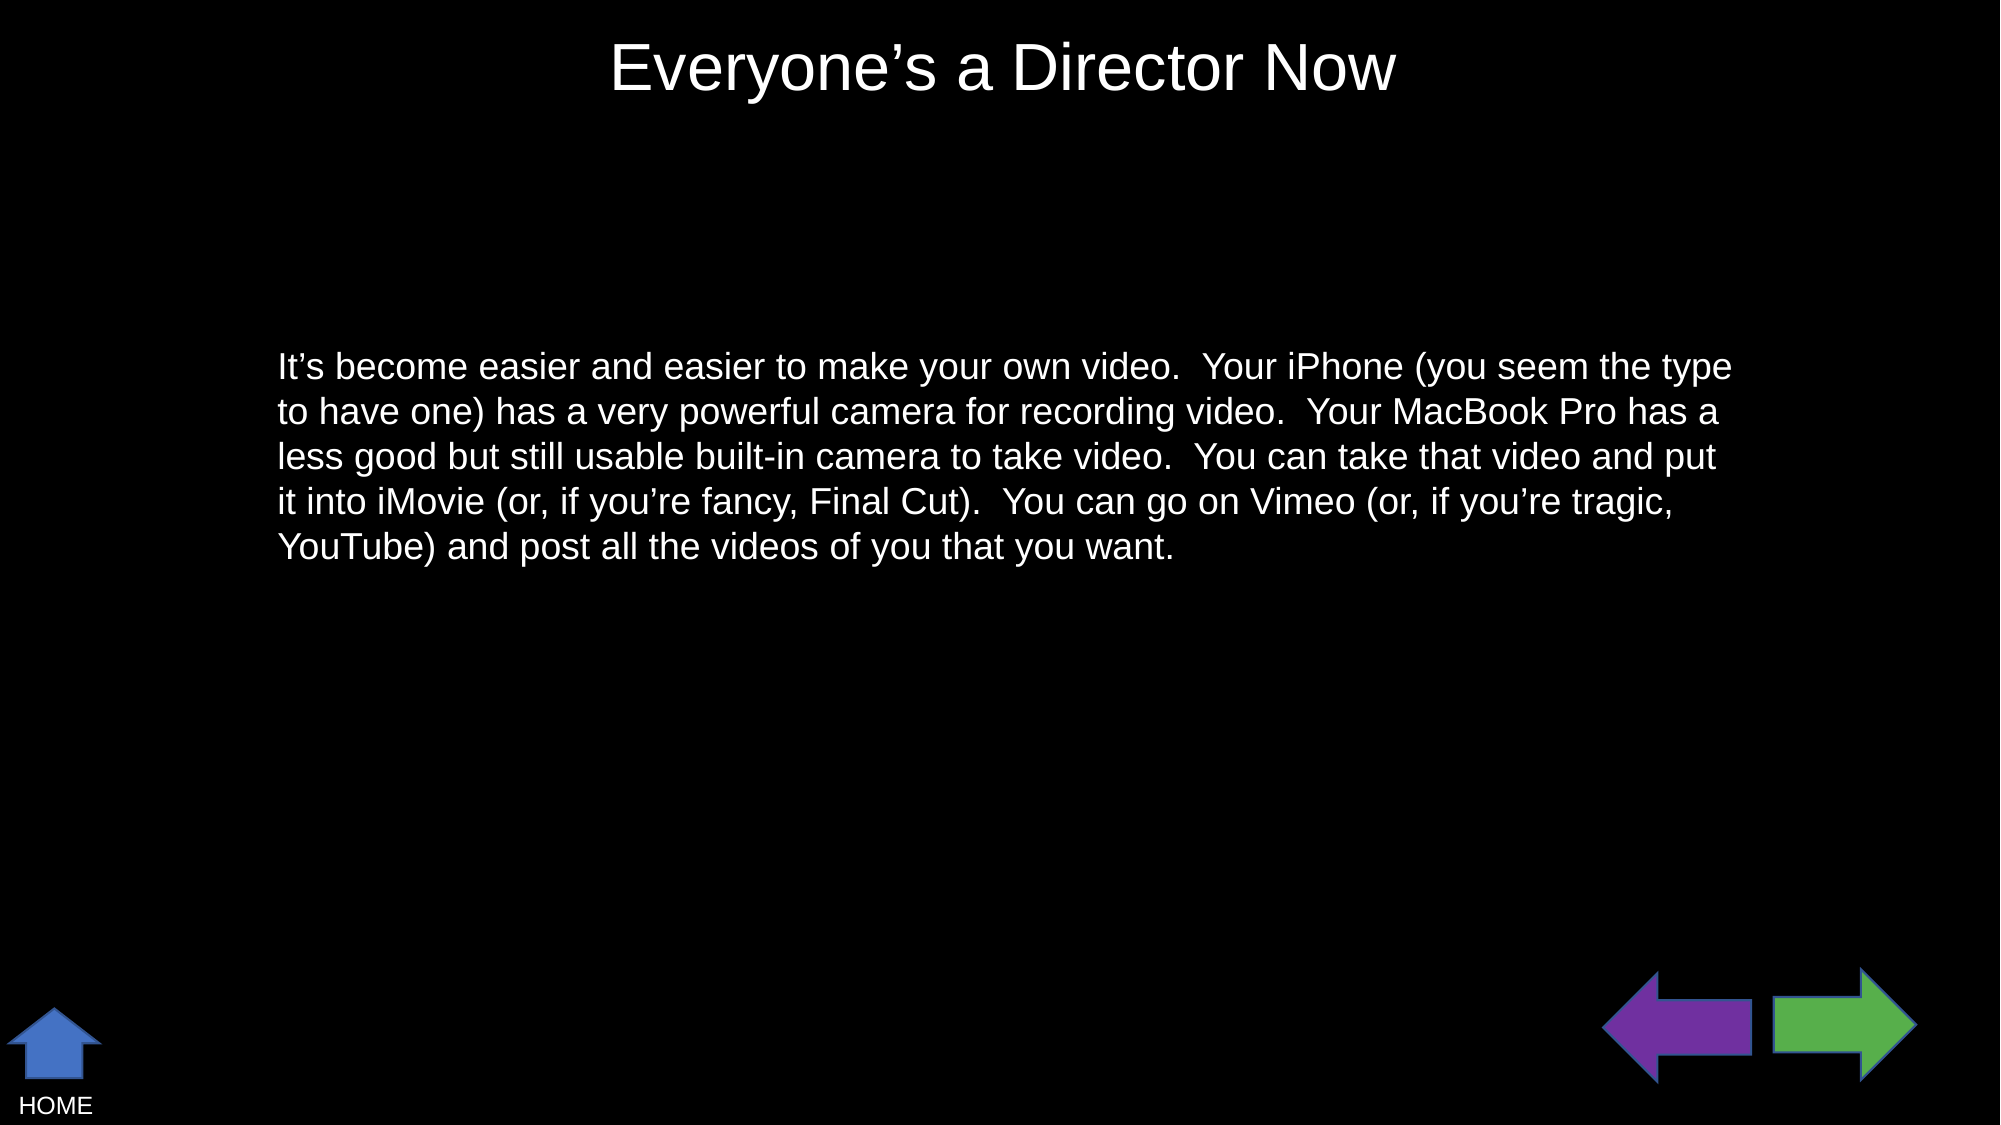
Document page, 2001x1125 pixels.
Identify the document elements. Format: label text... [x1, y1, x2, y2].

text_box Everyone’s a Director Now [594, 16, 1507, 111]
text_box It’s become easier and easier to make your own video. Your iPhone (you seem the type to have one) has a very powerful camera for recording video. Your MacBook Pro has a less good but still usable built-in camera to take video. You can take that video and put it into iMovie (or, if you’re fancy, Final Cut). You can go on Vimeo (or, if you’re tragic, YouTube) and post all the videos of you that you want. [262, 334, 1761, 575]
text_box [1772, 966, 1918, 1083]
text_box [1601, 970, 1753, 1085]
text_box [3, 1008, 132, 1125]
